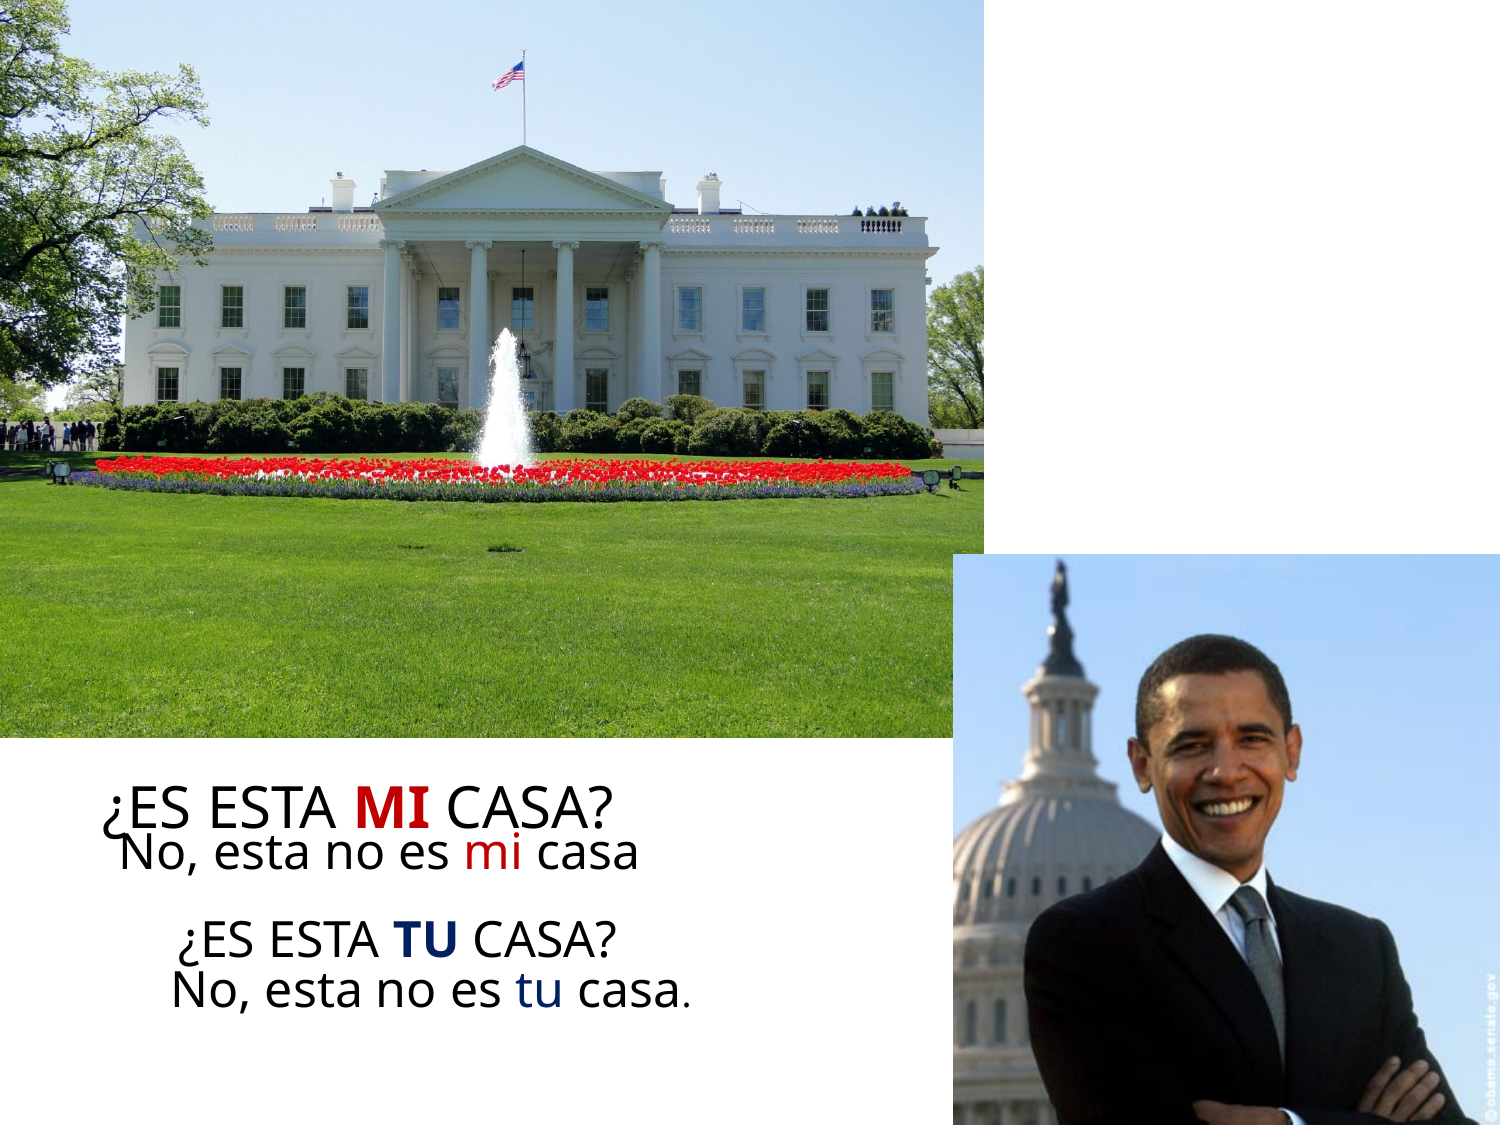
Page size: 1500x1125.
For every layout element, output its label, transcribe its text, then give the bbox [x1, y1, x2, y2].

text_box ¿ES ESTA MI CASA? [87, 762, 788, 918]
text_box No, esta no es mi casa [103, 812, 656, 888]
text_box No, esta no es tu casa. [155, 949, 707, 1025]
picture [0, 0, 1500, 1125]
text_box ¿ES ESTA TU CASA? [163, 899, 633, 949]
